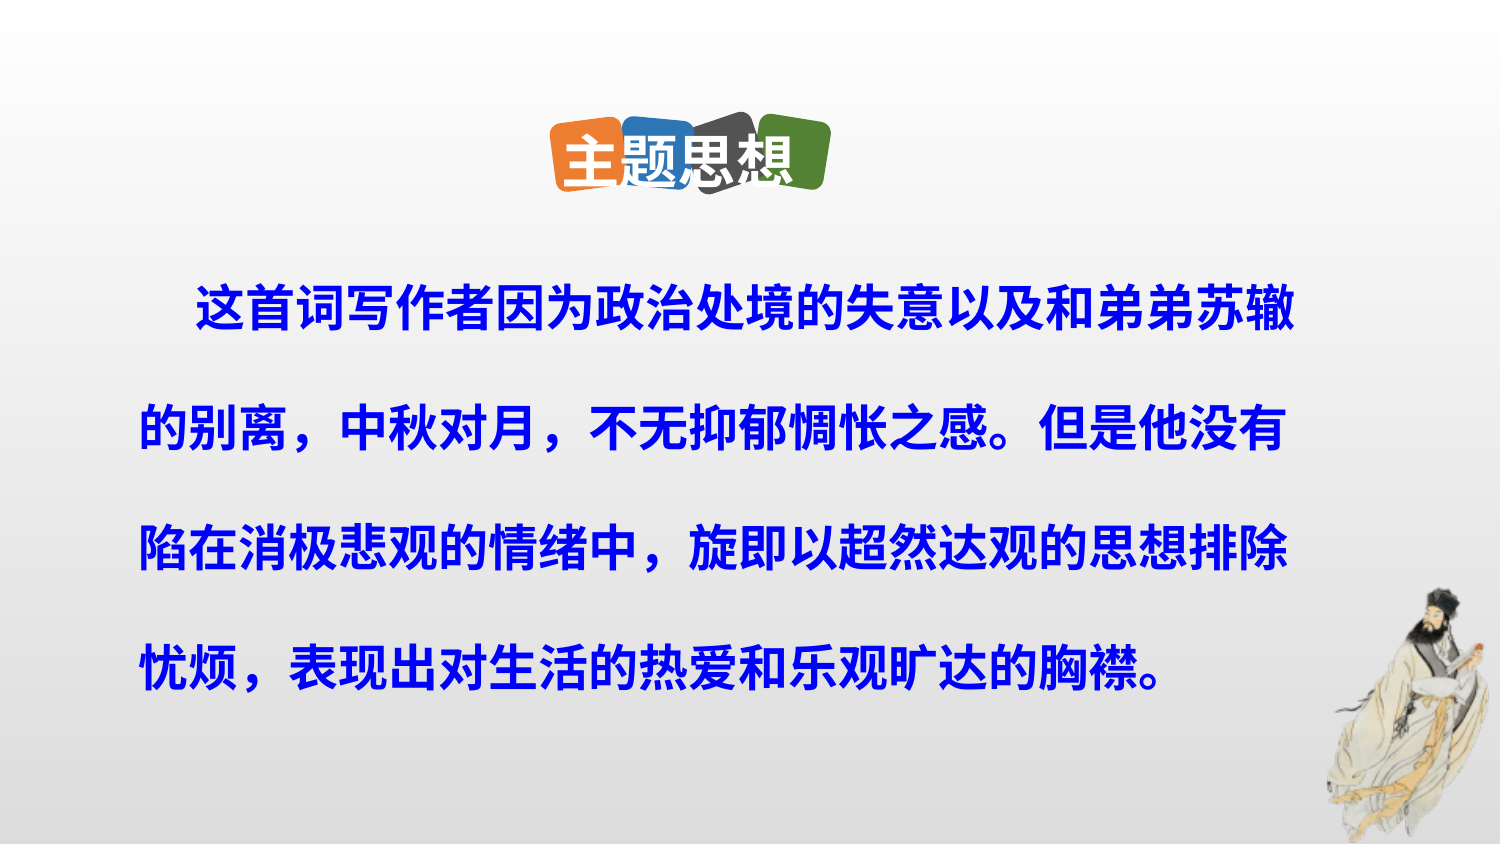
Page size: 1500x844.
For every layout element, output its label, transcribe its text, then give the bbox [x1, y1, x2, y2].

picture [1326, 528, 1500, 844]
text_box 这首词写作者因为政治处境的失意以及和弟弟苏辙的别离，中秋对月，不无抑郁惆怅之感。但是他没有陷在消极悲观的情绪中，旋即以超然达观的思想排除忧烦，表现出对生活的热爱和乐观旷达的胸襟。 [123, 209, 1353, 704]
text_box 主题思想 [546, 98, 833, 203]
